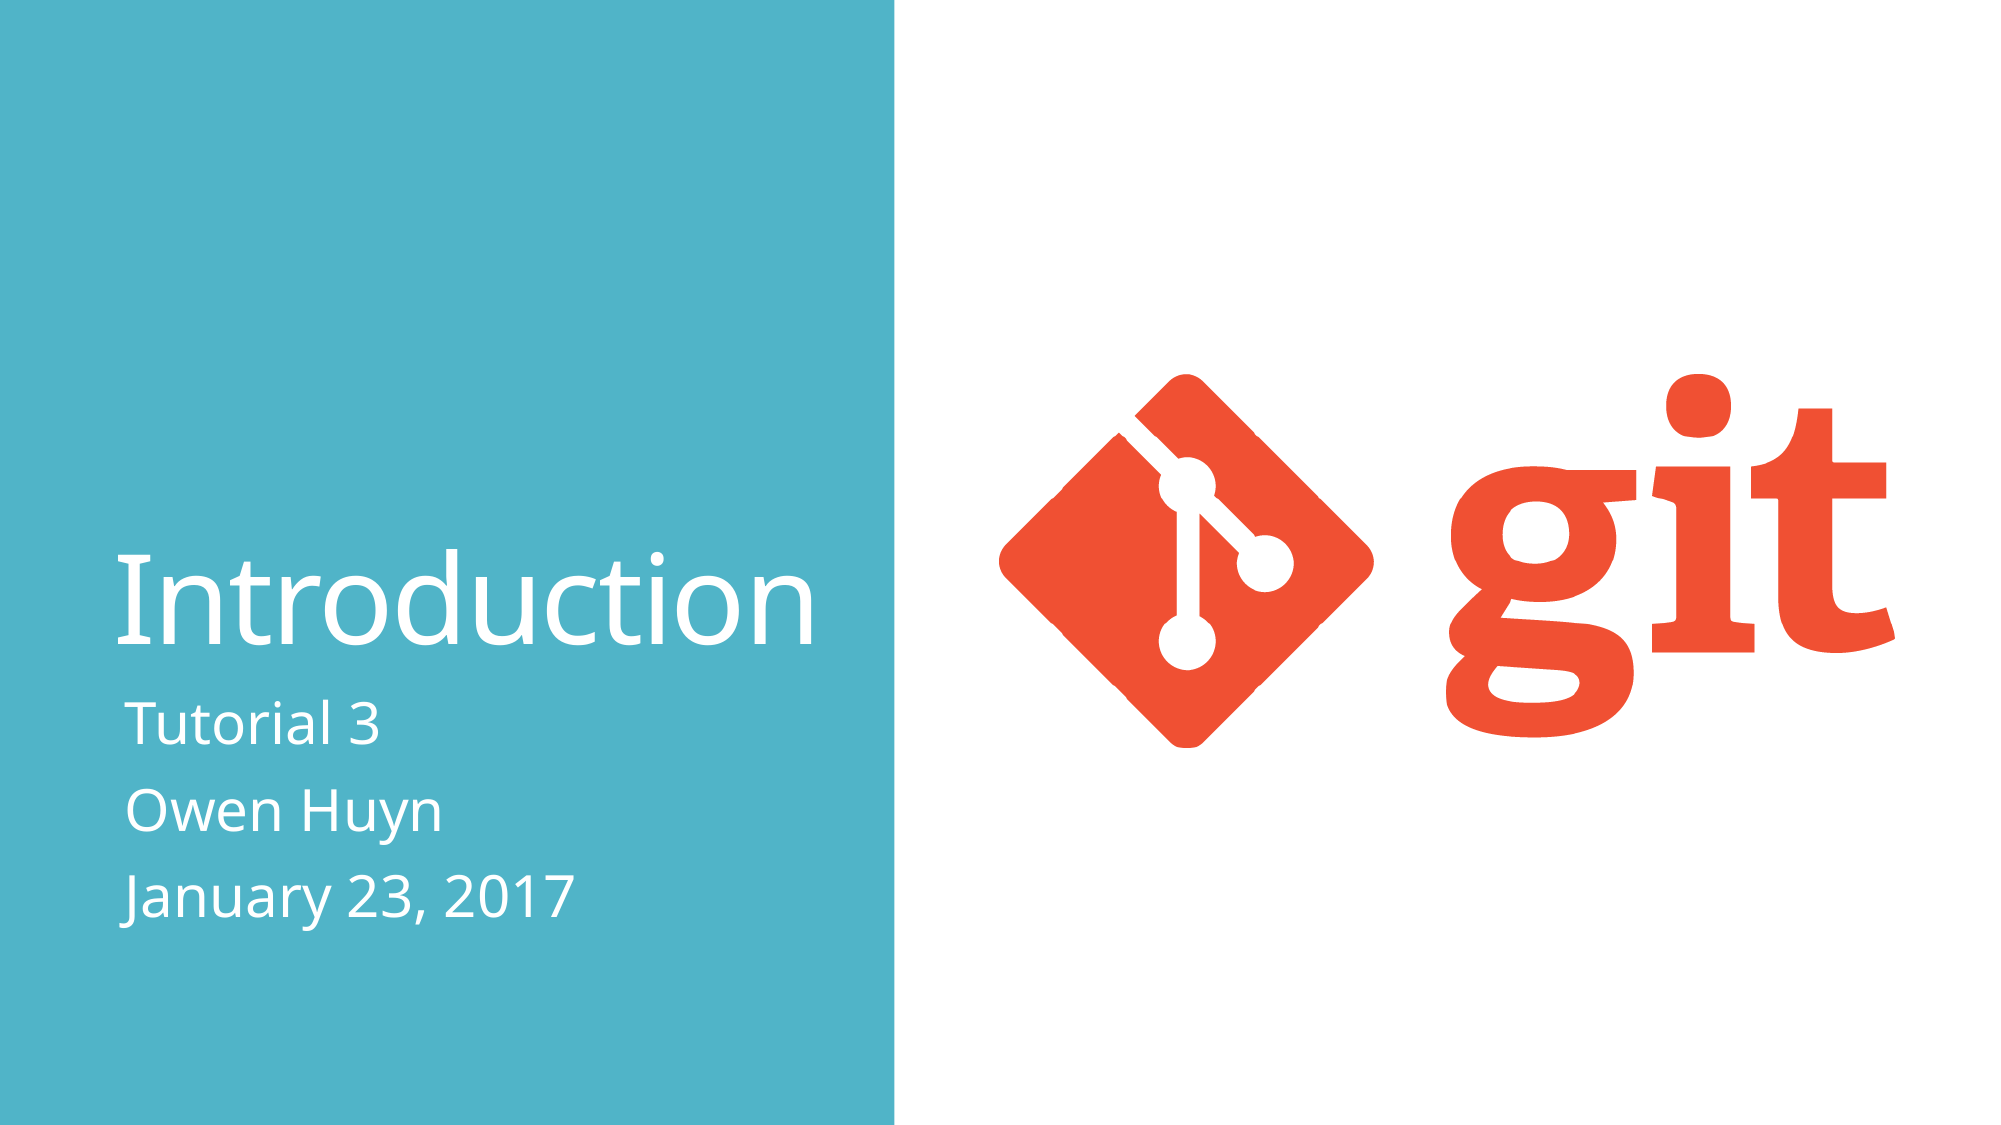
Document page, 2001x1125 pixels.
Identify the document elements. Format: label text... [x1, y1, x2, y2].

subtitle Tutorial 3 Owen Huyn January 23, 2017 [109, 690, 789, 961]
text_box [893, 0, 2000, 1125]
picture [999, 374, 1895, 749]
title Introduction [98, 126, 879, 677]
